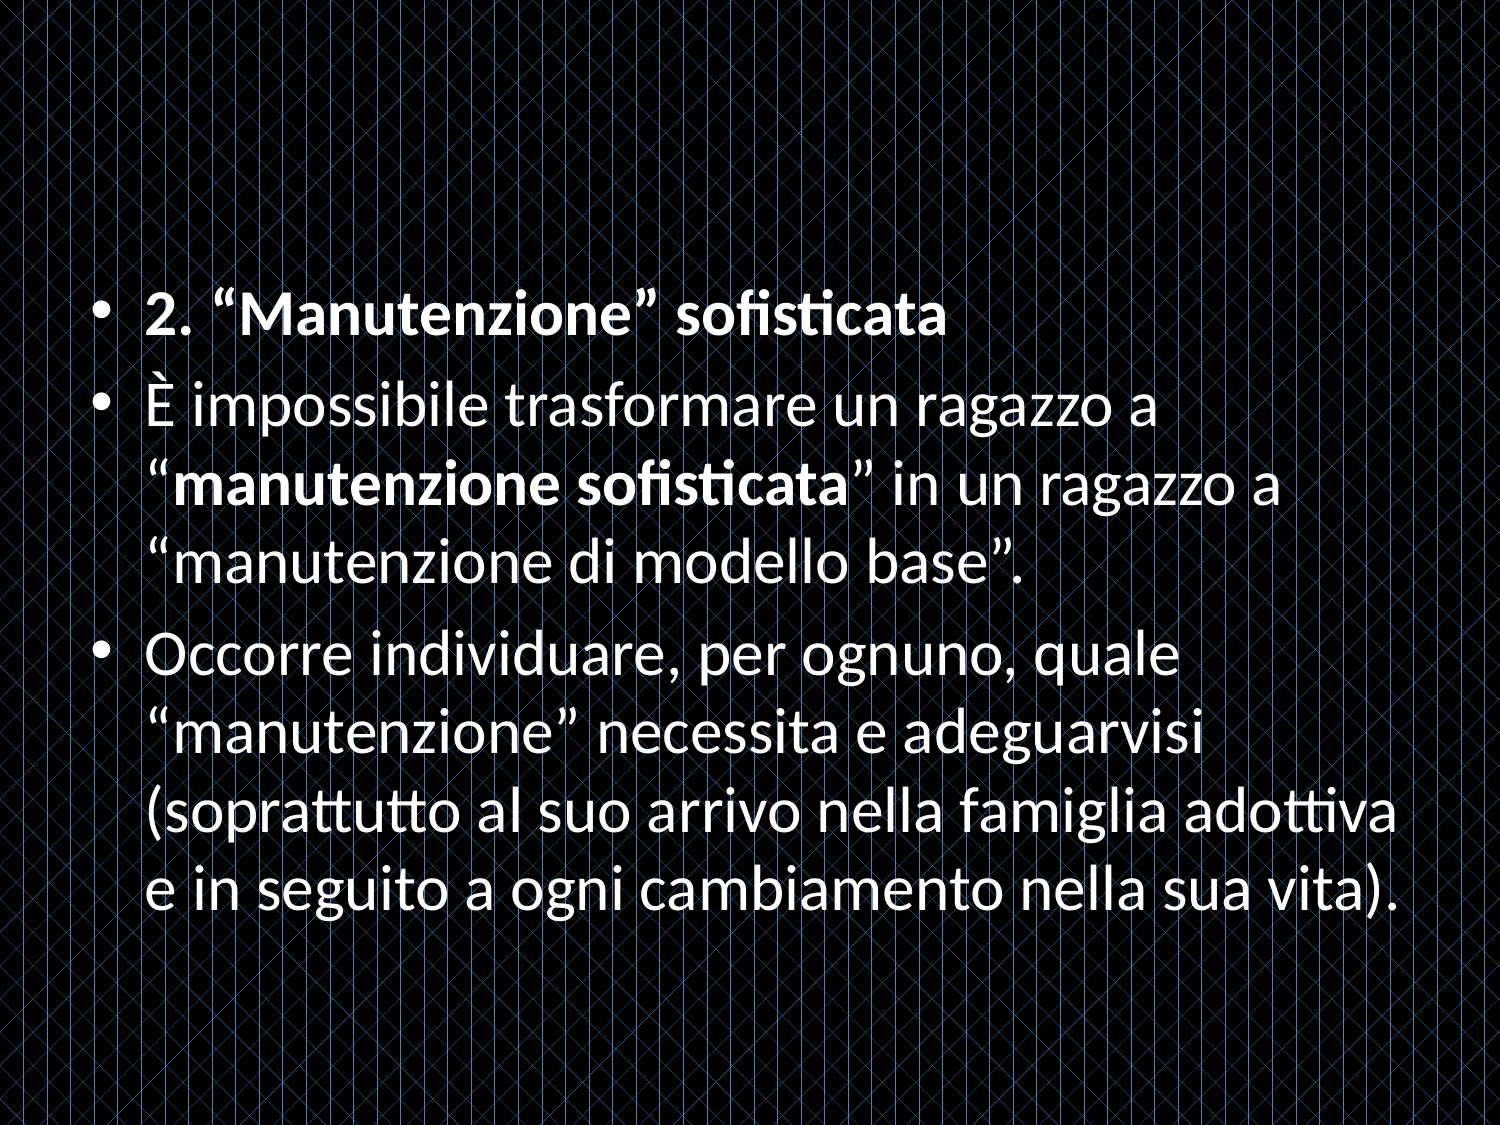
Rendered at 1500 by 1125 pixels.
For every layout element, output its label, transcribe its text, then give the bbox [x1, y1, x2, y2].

list 2. “Manutenzione” sofisticata È impossibile trasformare un ragazzo a “manutenzione sofisticata” in un ragazzo a “manutenzione di modello base”. Occorre individuare, per ognuno, quale “manutenzione” necessita e adeguarvisi (soprattutto al suo arrivo nella famiglia adottiva e in seguito a ogni cambiamento nella sua vita). [75, 262, 1425, 1005]
